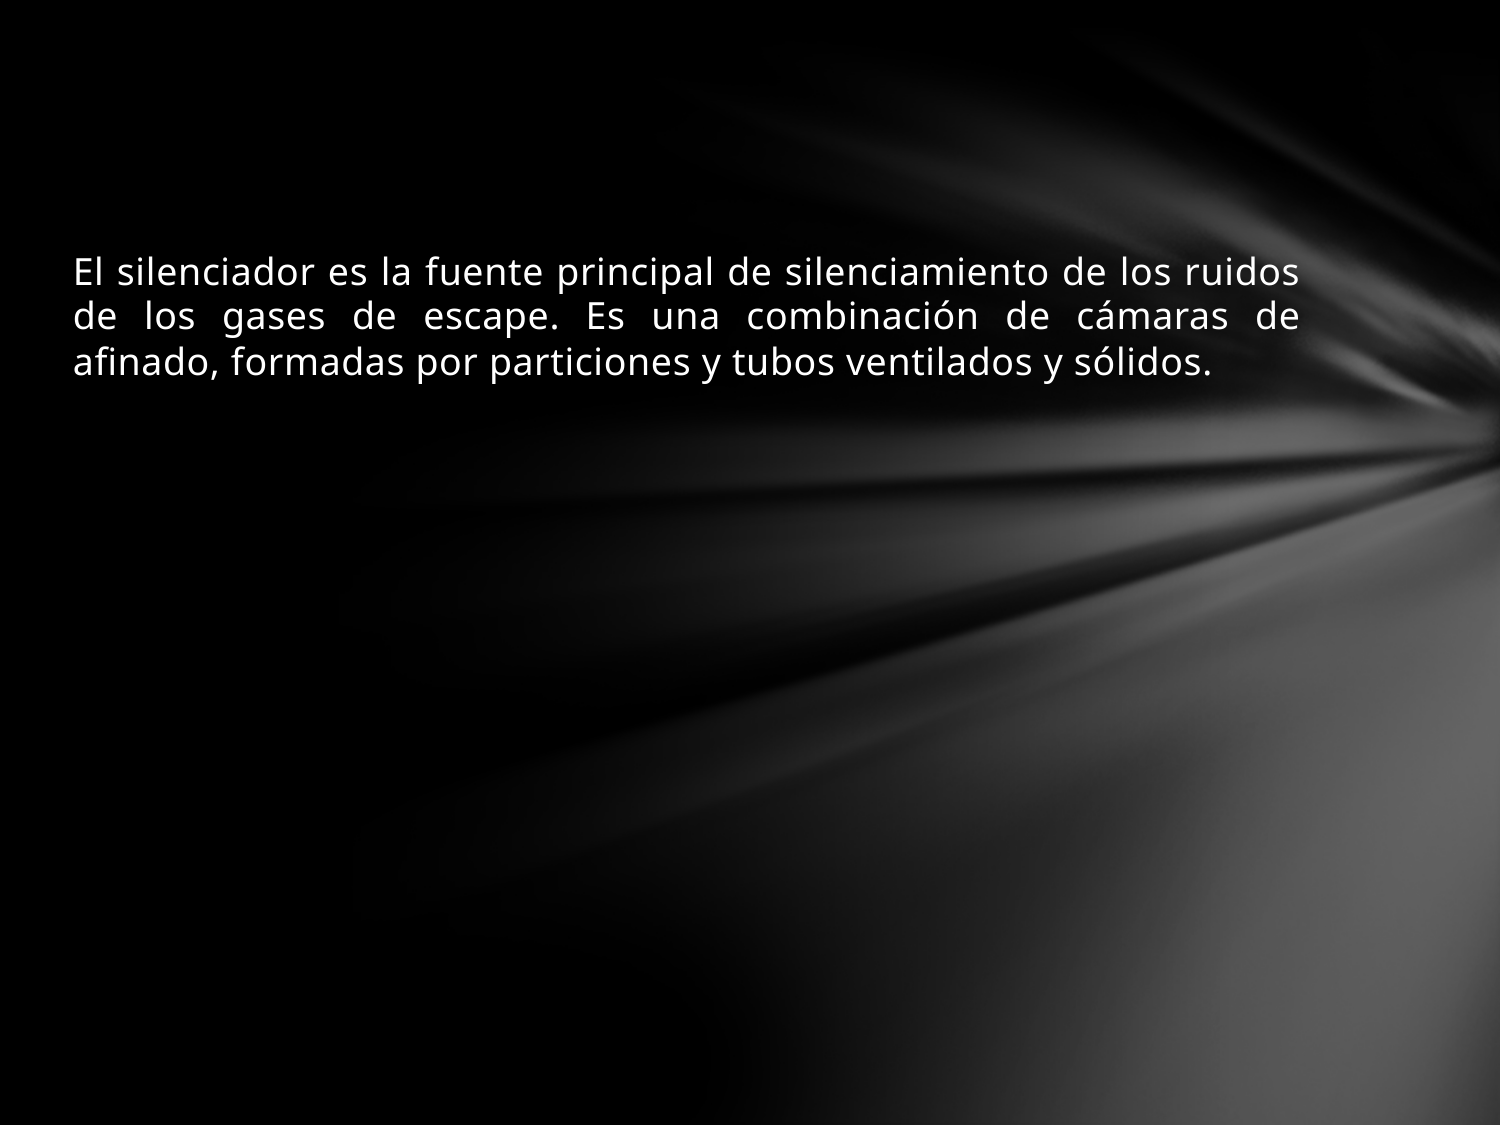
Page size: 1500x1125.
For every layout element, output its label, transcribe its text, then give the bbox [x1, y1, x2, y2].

list El silenciador es la fuente principal de silenciamiento de los ruidos de los gases de escape. Es una combinación de cámaras de afinado, formadas por particiones y tubos ventilados y sólidos. [57, 239, 1318, 1015]
